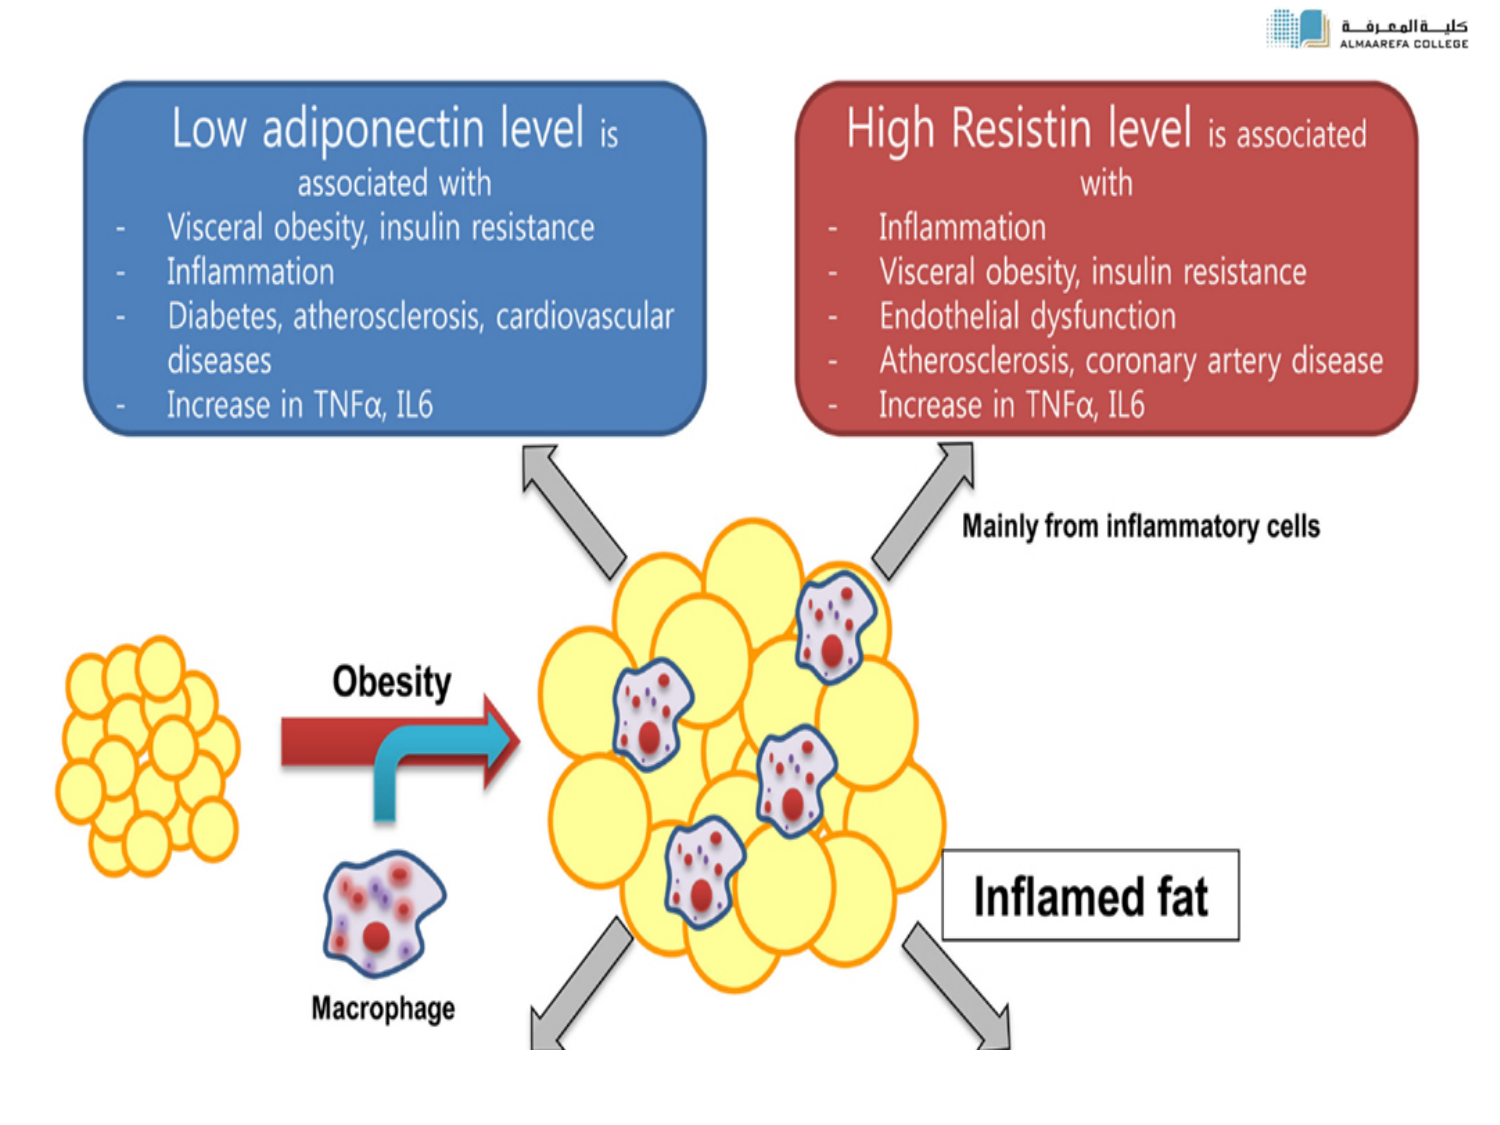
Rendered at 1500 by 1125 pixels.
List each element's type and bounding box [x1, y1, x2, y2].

picture [1262, 0, 1473, 65]
picture [49, 74, 1426, 1051]
